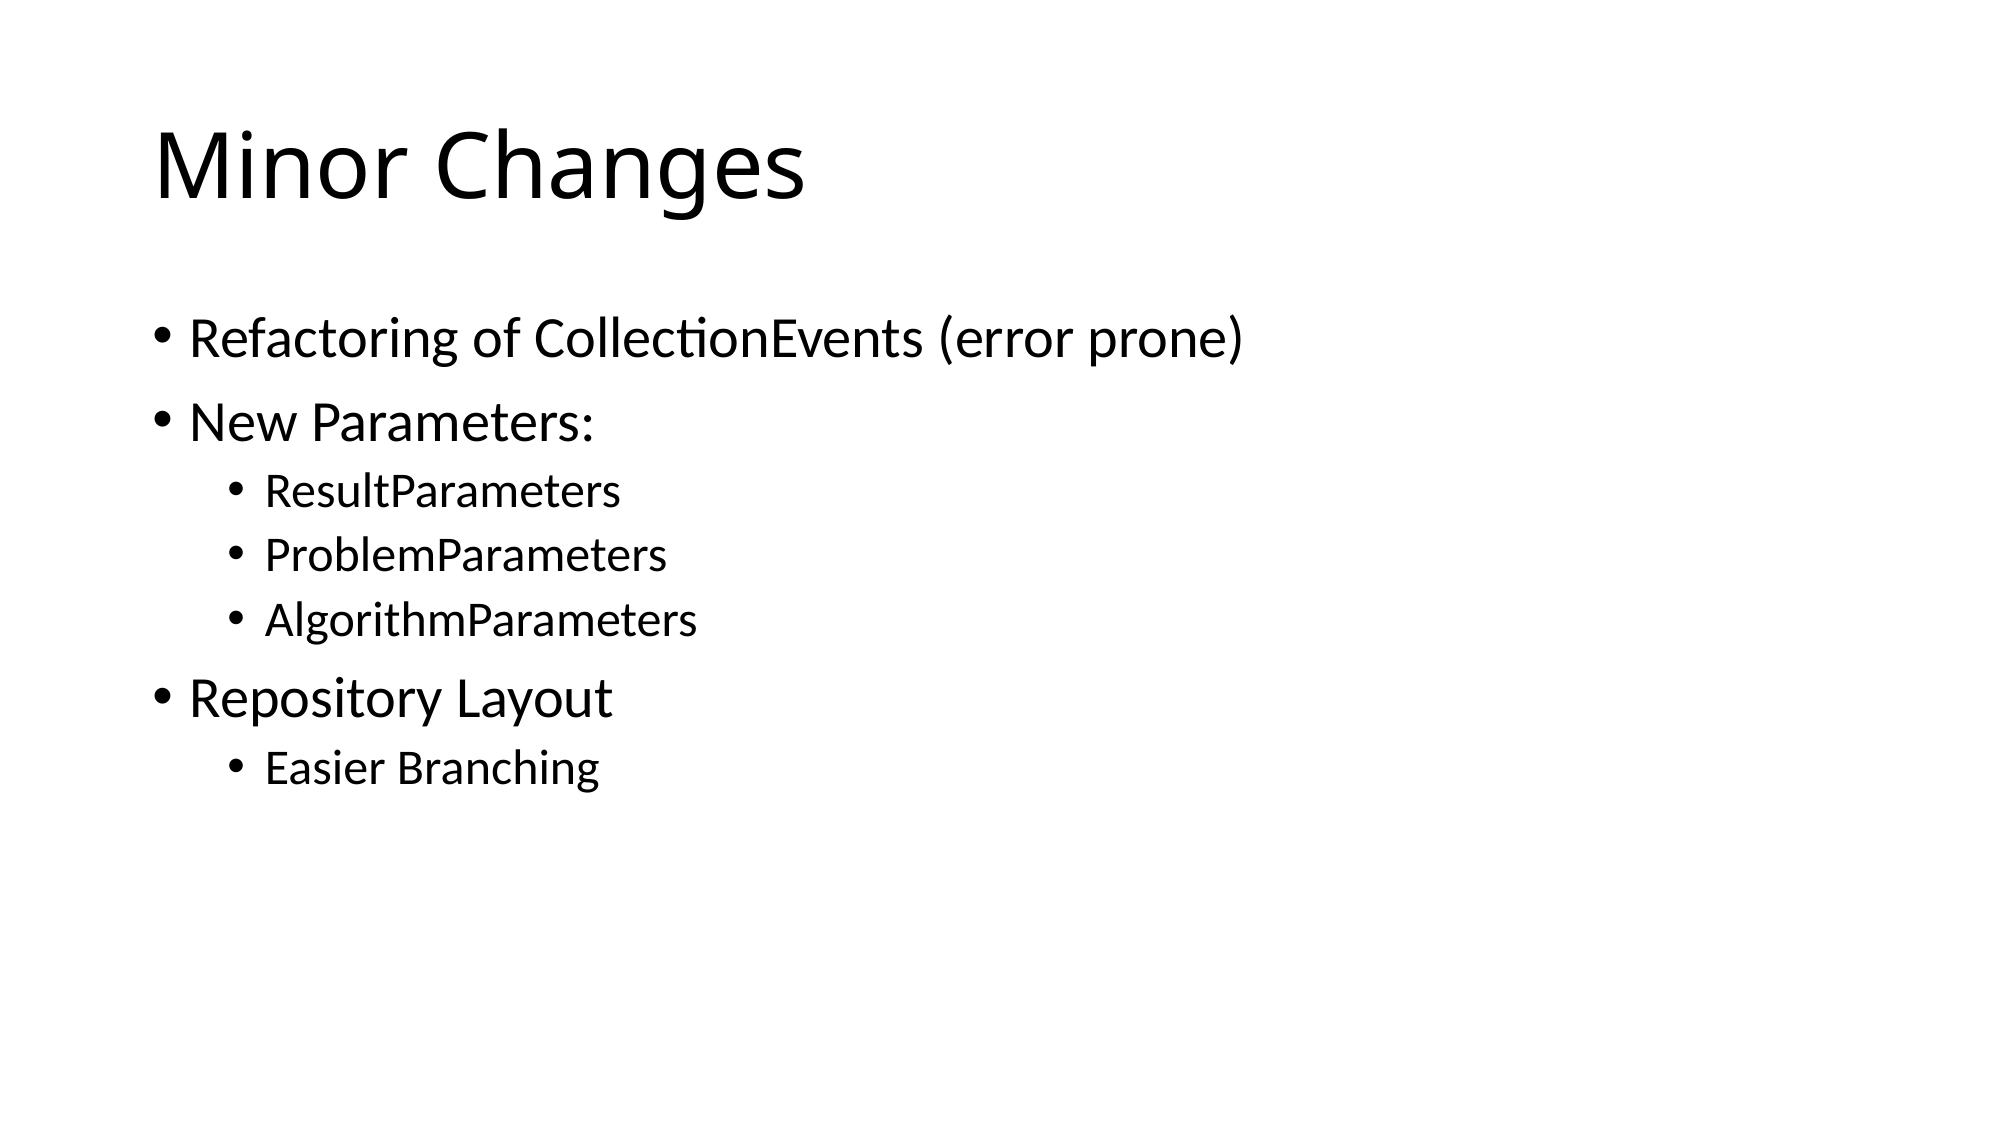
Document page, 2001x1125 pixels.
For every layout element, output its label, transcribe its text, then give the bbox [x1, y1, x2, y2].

title Minor Changes [137, 59, 1863, 278]
list Refactoring of CollectionEvents (error prone) New Parameters: ResultParameters ProblemParameters AlgorithmParameters Repository Layout Easier Branching [137, 299, 1863, 1014]
